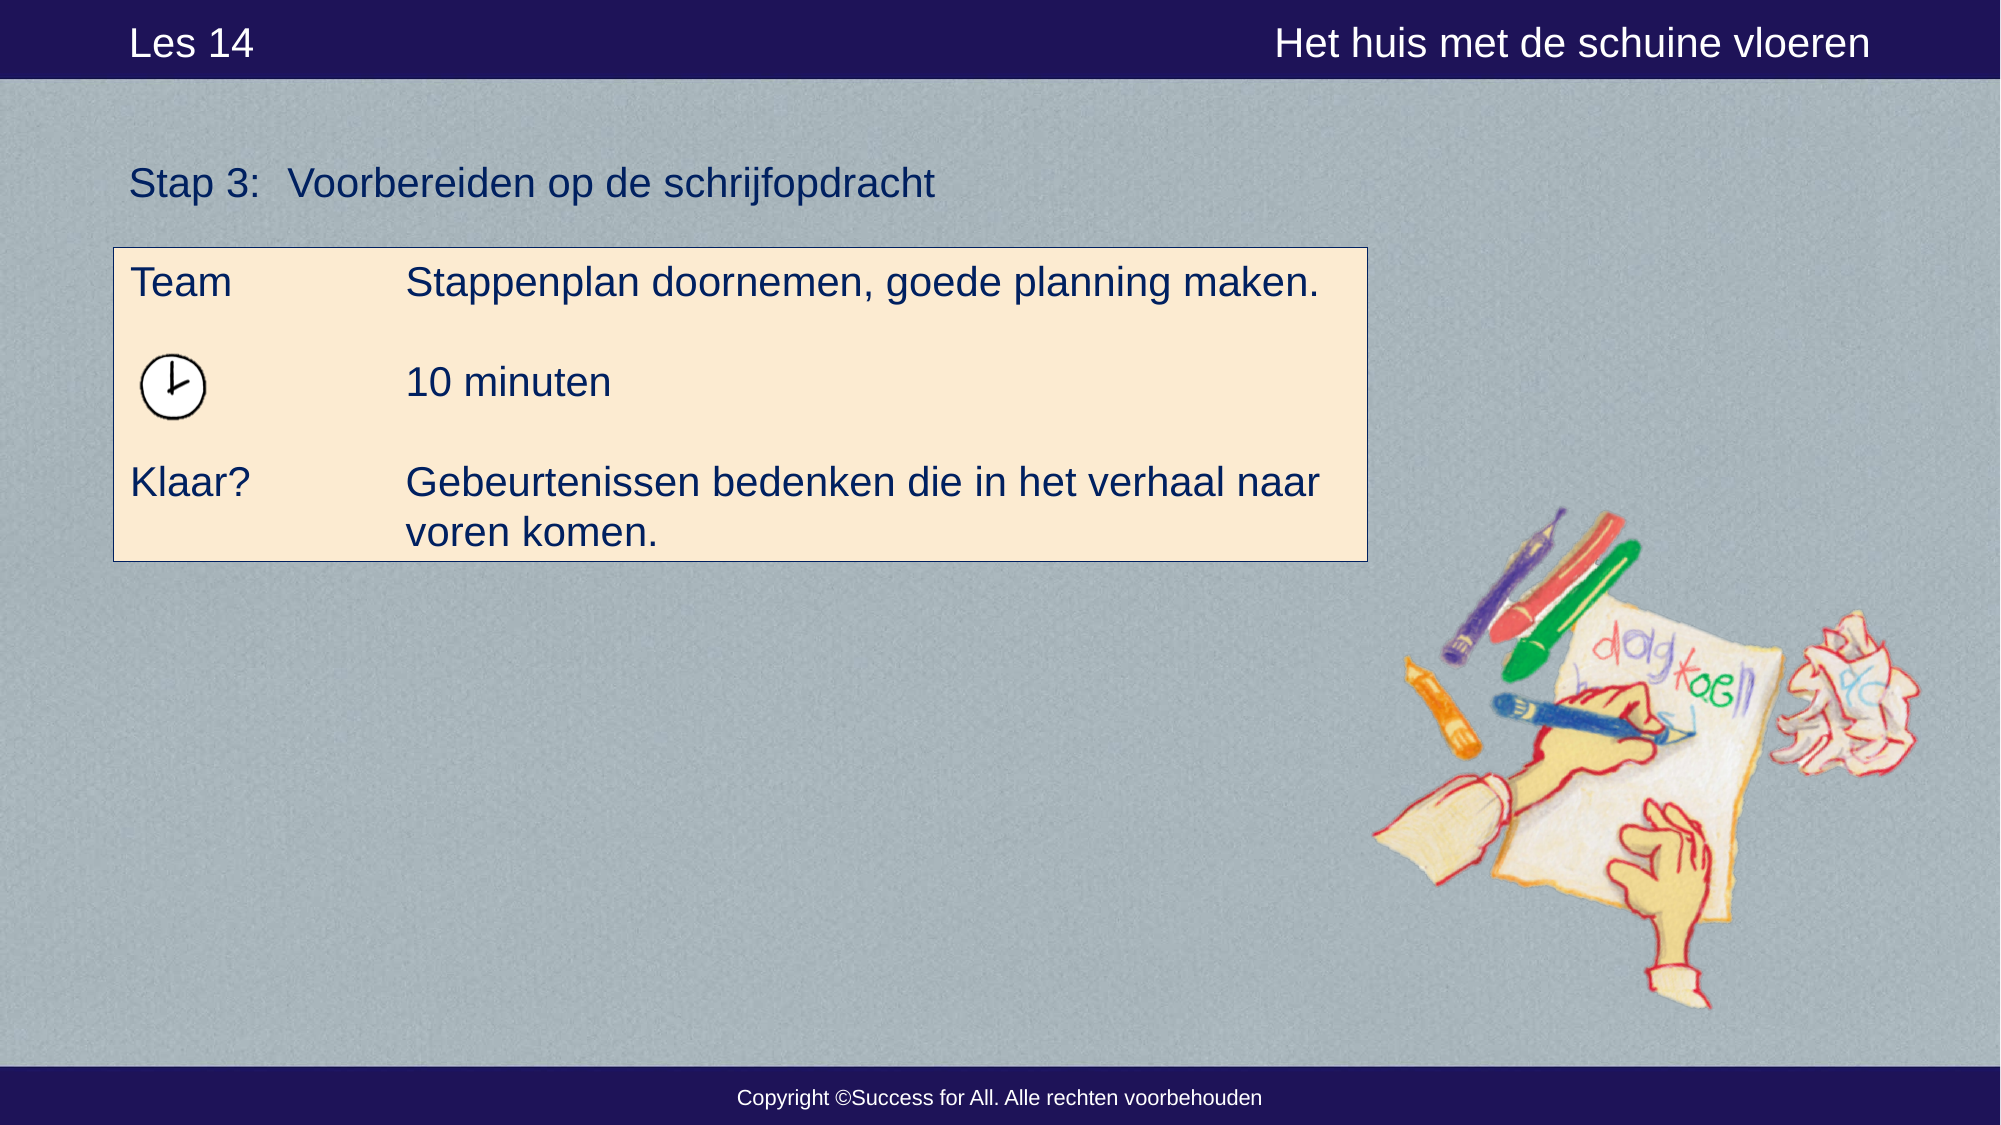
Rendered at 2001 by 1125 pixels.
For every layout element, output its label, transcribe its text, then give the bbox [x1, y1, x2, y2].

text_box Stap 3: Voorbereiden op de schrijfopdracht [113, 148, 1301, 214]
text_box Les 14 [114, 8, 354, 73]
text_box Het huis met de schuine vloeren [999, 8, 1886, 73]
picture [0, 0, 2001, 1125]
text_box Copyright ©Success for All. Alle rechten voorbehouden [0, 1076, 2000, 1125]
text_box Team Stappenplan doornemen, goede planning maken. 10 minuten Klaar? Gebeurtenissen bedenken die in het verhaal naar voren komen. [113, 247, 1368, 562]
